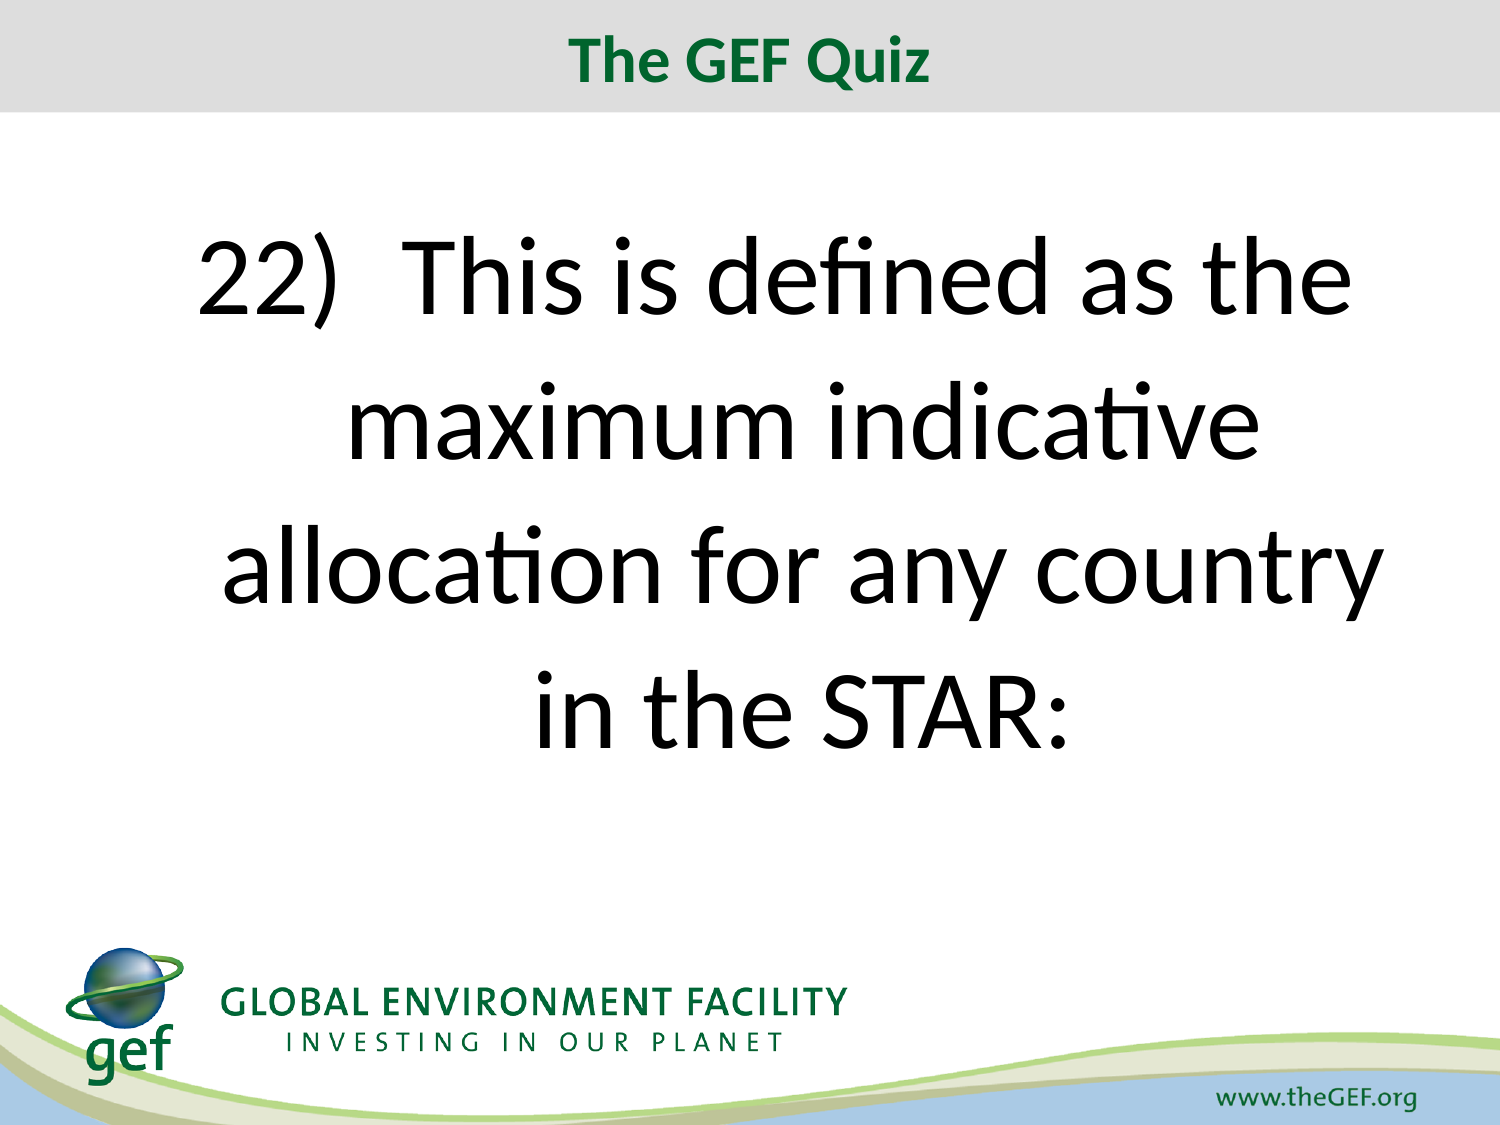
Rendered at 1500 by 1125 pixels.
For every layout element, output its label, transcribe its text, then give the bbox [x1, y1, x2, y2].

picture [0, 920, 1500, 1125]
text_box The GEF Quiz [0, 0, 1500, 113]
title 22) This is defined as the maximum indicative allocation for any country in the STAR: [100, 148, 1451, 906]
